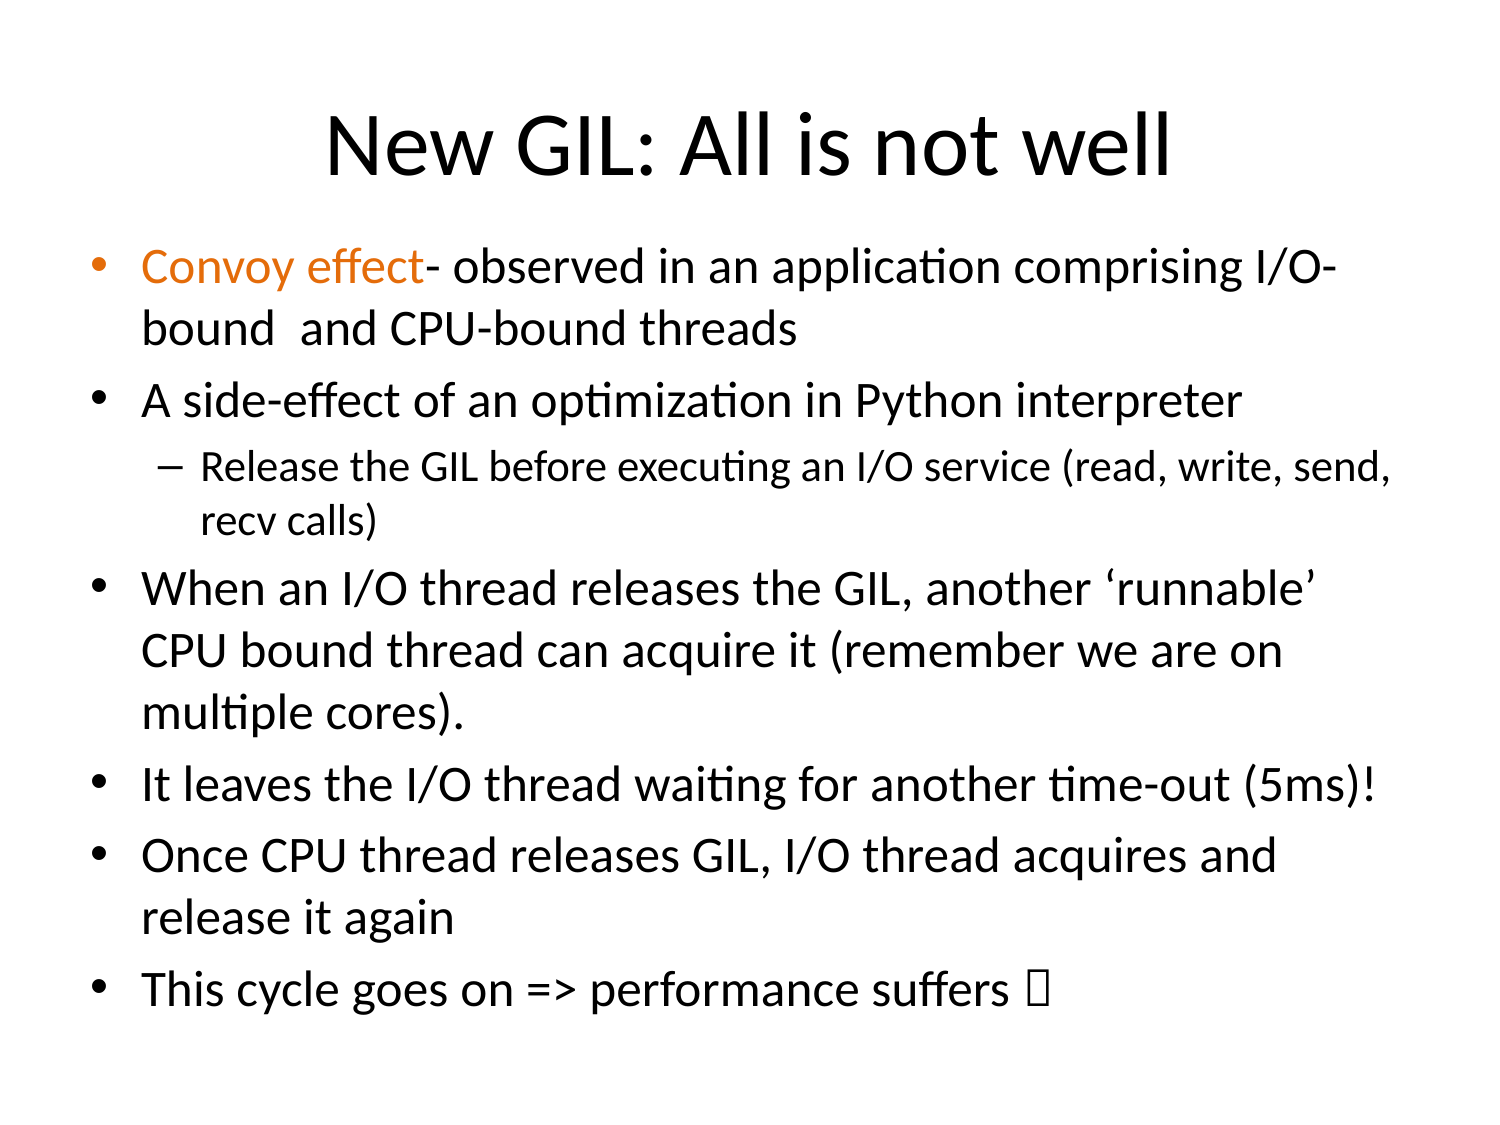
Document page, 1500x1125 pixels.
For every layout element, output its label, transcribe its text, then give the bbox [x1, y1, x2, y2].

list Convoy effect- observed in an application comprising I/O-bound and CPU-bound threads A side-effect of an optimization in Python interpreter Release the GIL before executing an I/O service (read, write, send, recv calls) When an I/O thread releases the GIL, another ‘runnable’ CPU bound thread can acquire it (remember we are on multiple cores). It leaves the I/O thread waiting for another time-out (5ms)! Once CPU thread releases GIL, I/O thread acquires and release it again This cycle goes on => performance suffers  [75, 224, 1425, 1025]
title New GIL: All is not well [75, 45, 1425, 224]
